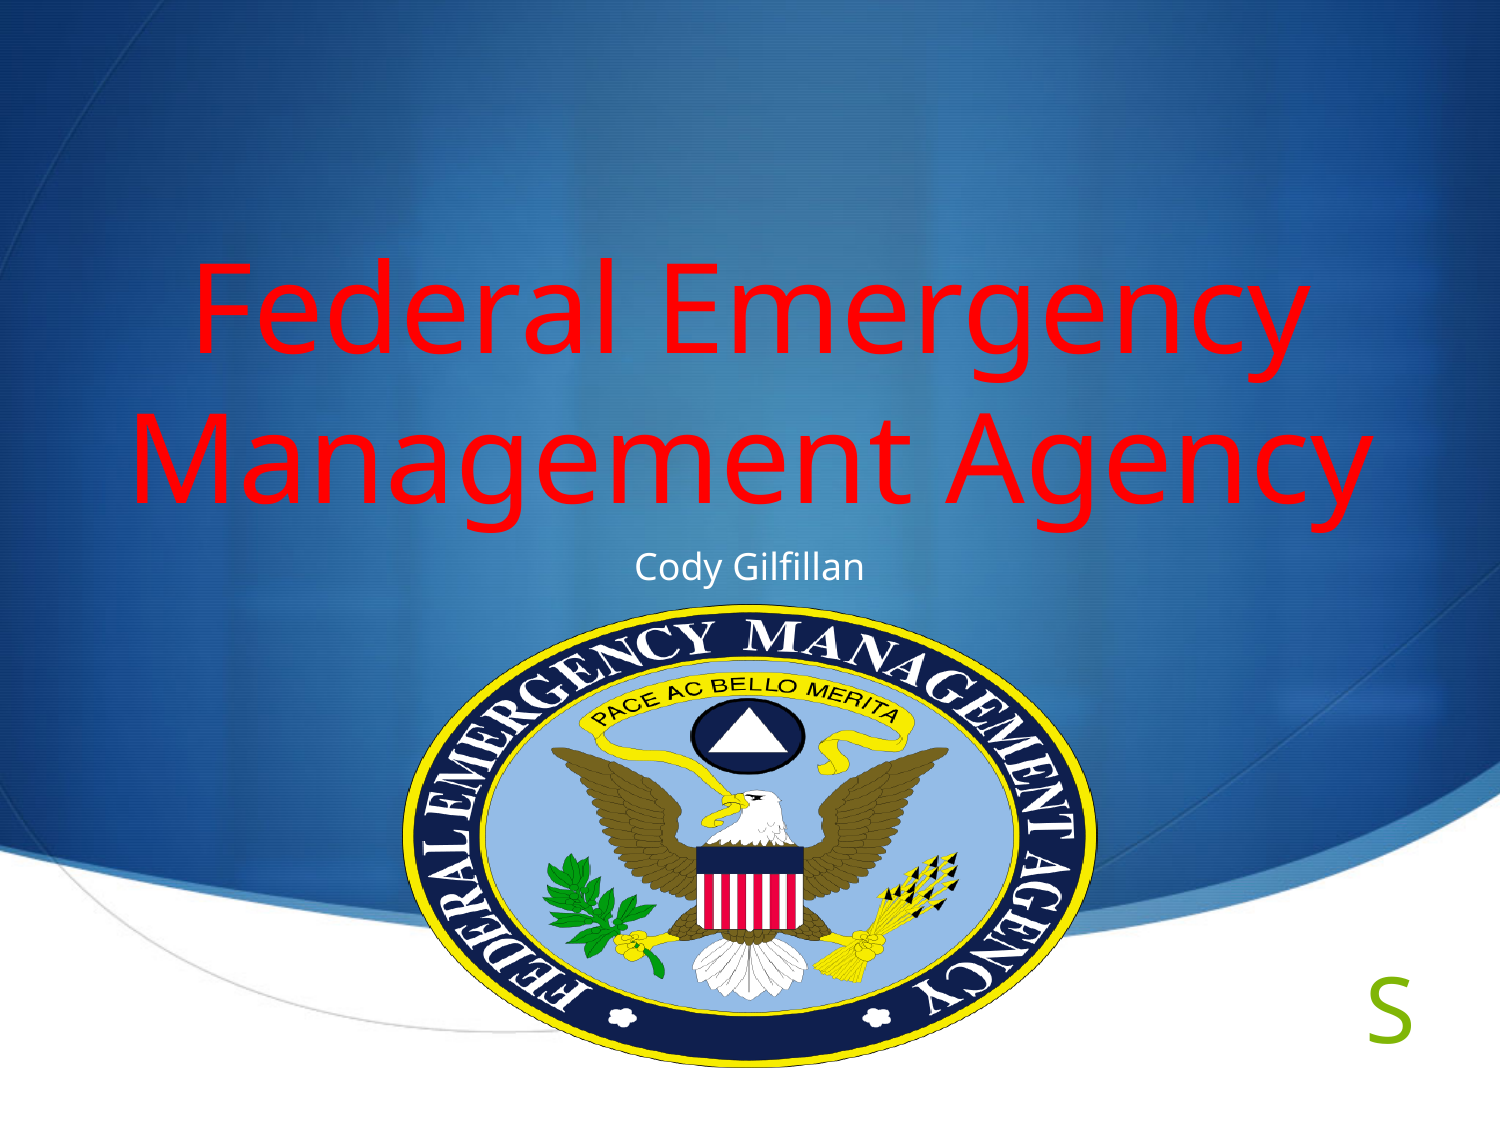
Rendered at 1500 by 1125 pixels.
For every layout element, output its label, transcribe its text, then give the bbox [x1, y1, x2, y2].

subtitle Cody Gilfillan [75, 542, 1425, 718]
title Federal Emergency Management Agency [75, 212, 1425, 529]
picture [0, 0, 1500, 1125]
